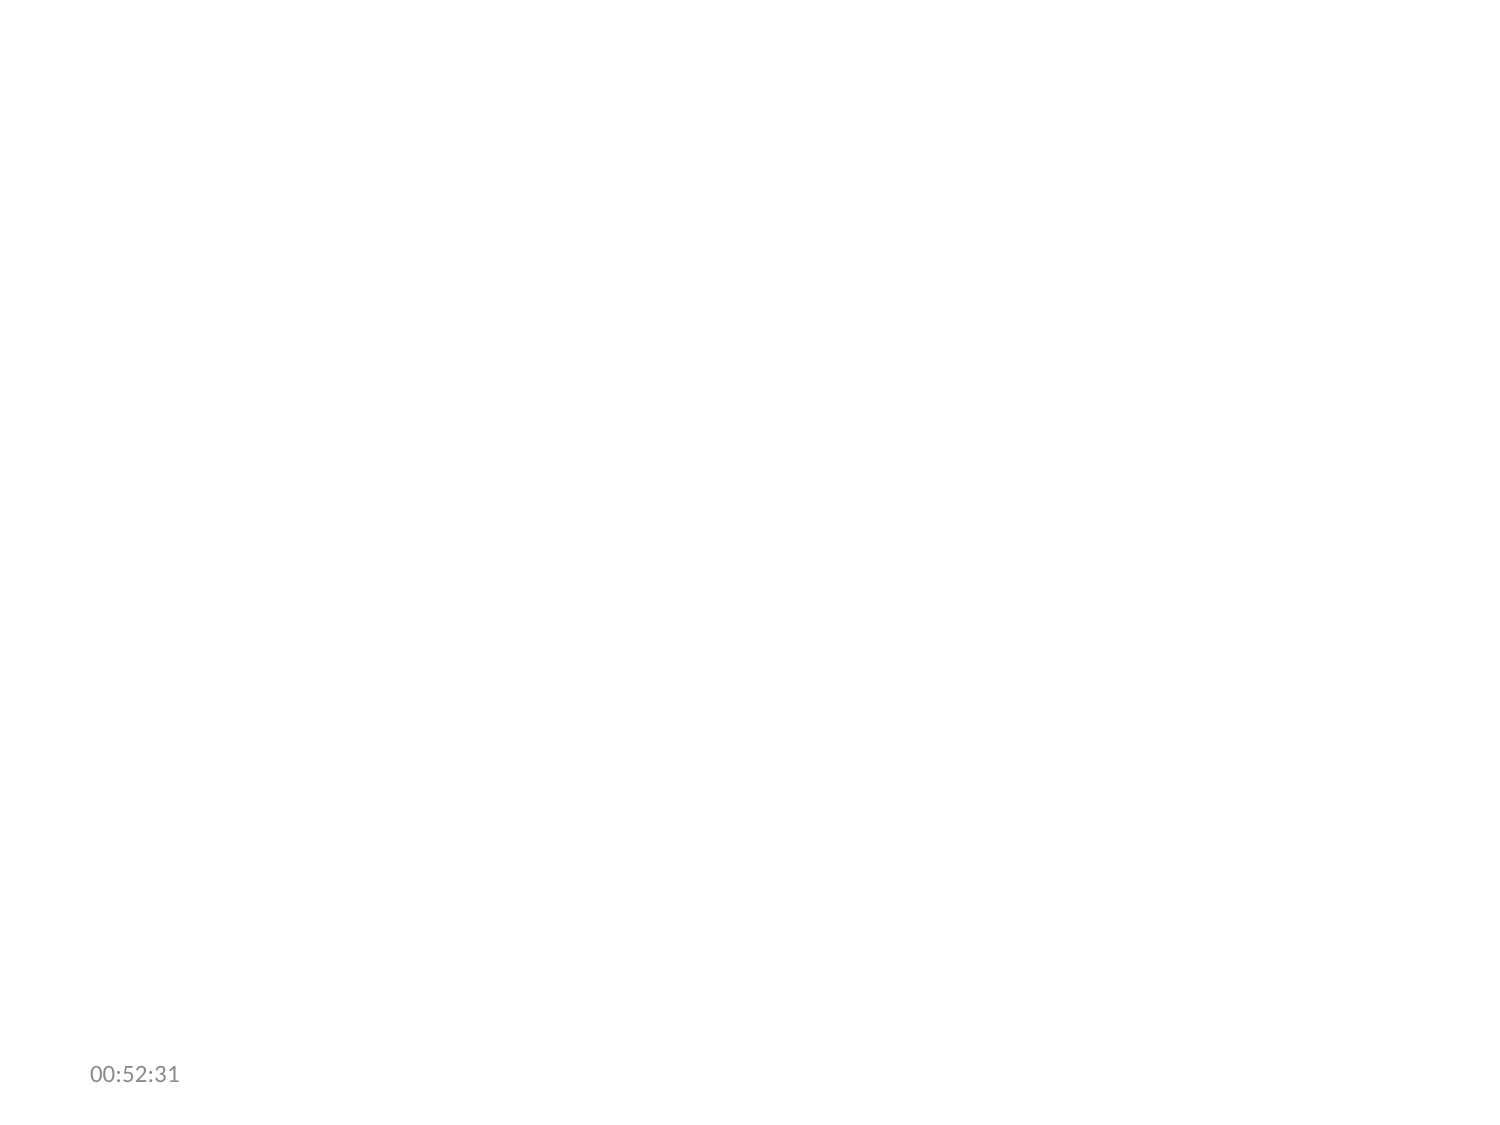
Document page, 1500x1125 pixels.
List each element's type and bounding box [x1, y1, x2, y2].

slide_number [75, 1042, 425, 1103]
